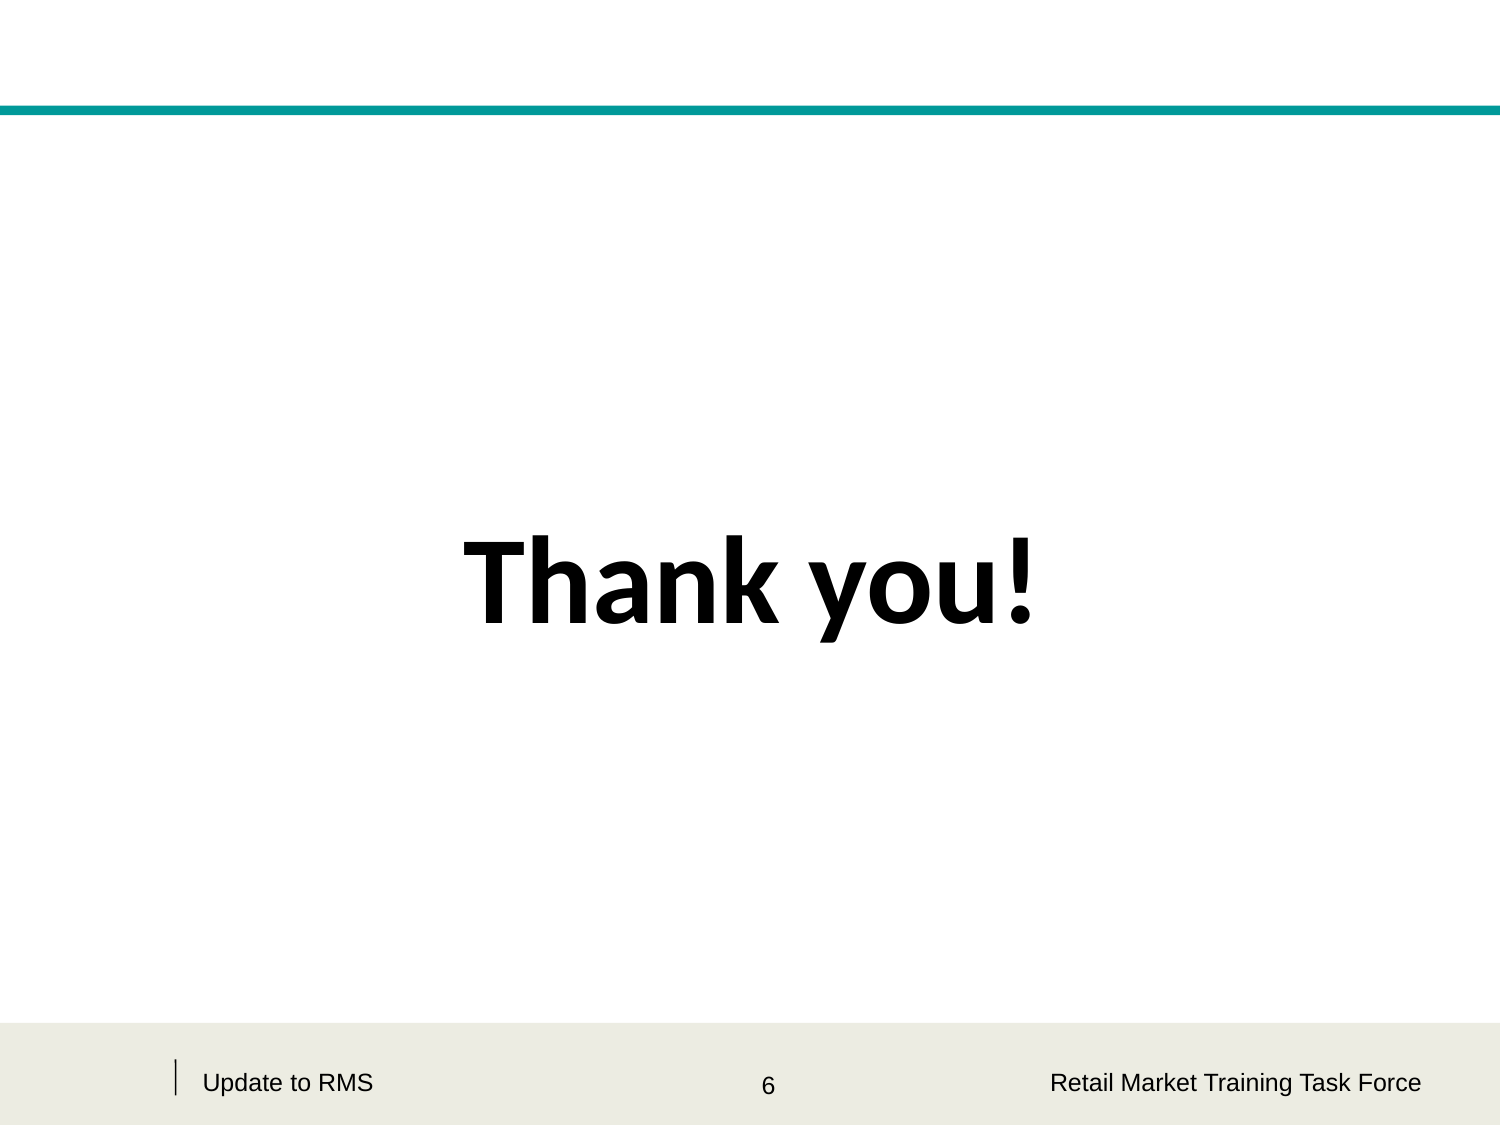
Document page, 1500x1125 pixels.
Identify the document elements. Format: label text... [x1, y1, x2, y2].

slide_number Update to RMS [187, 1059, 538, 1125]
footer Retail Market Training Task Force [1024, 1059, 1438, 1125]
text_box Thank you! [409, 491, 1097, 657]
